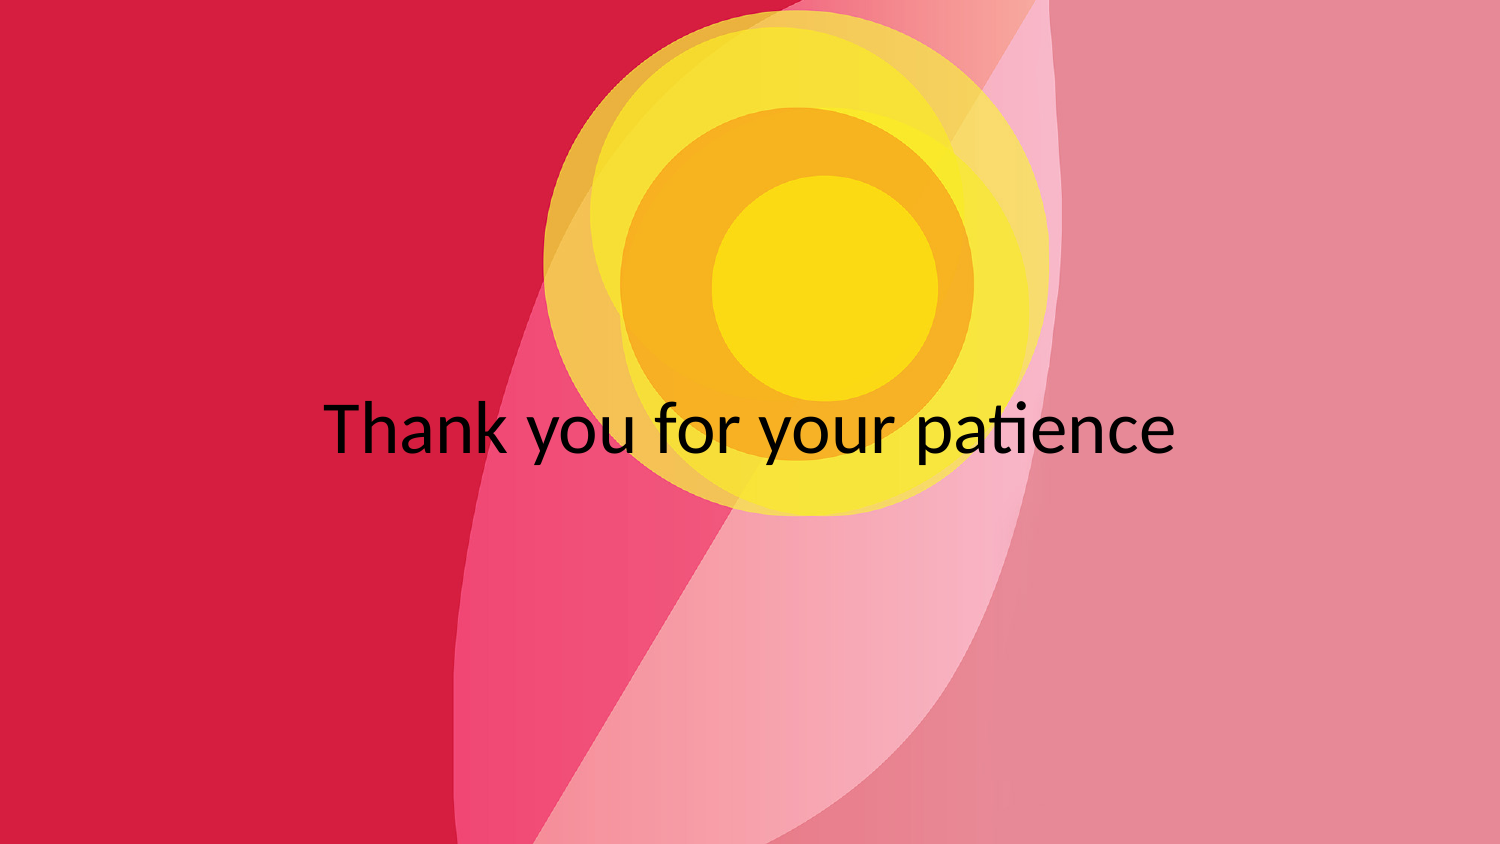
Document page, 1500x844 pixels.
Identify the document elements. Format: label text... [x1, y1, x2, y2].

picture [0, 0, 1500, 844]
list Thank you for your patience [103, 91, 1397, 760]
